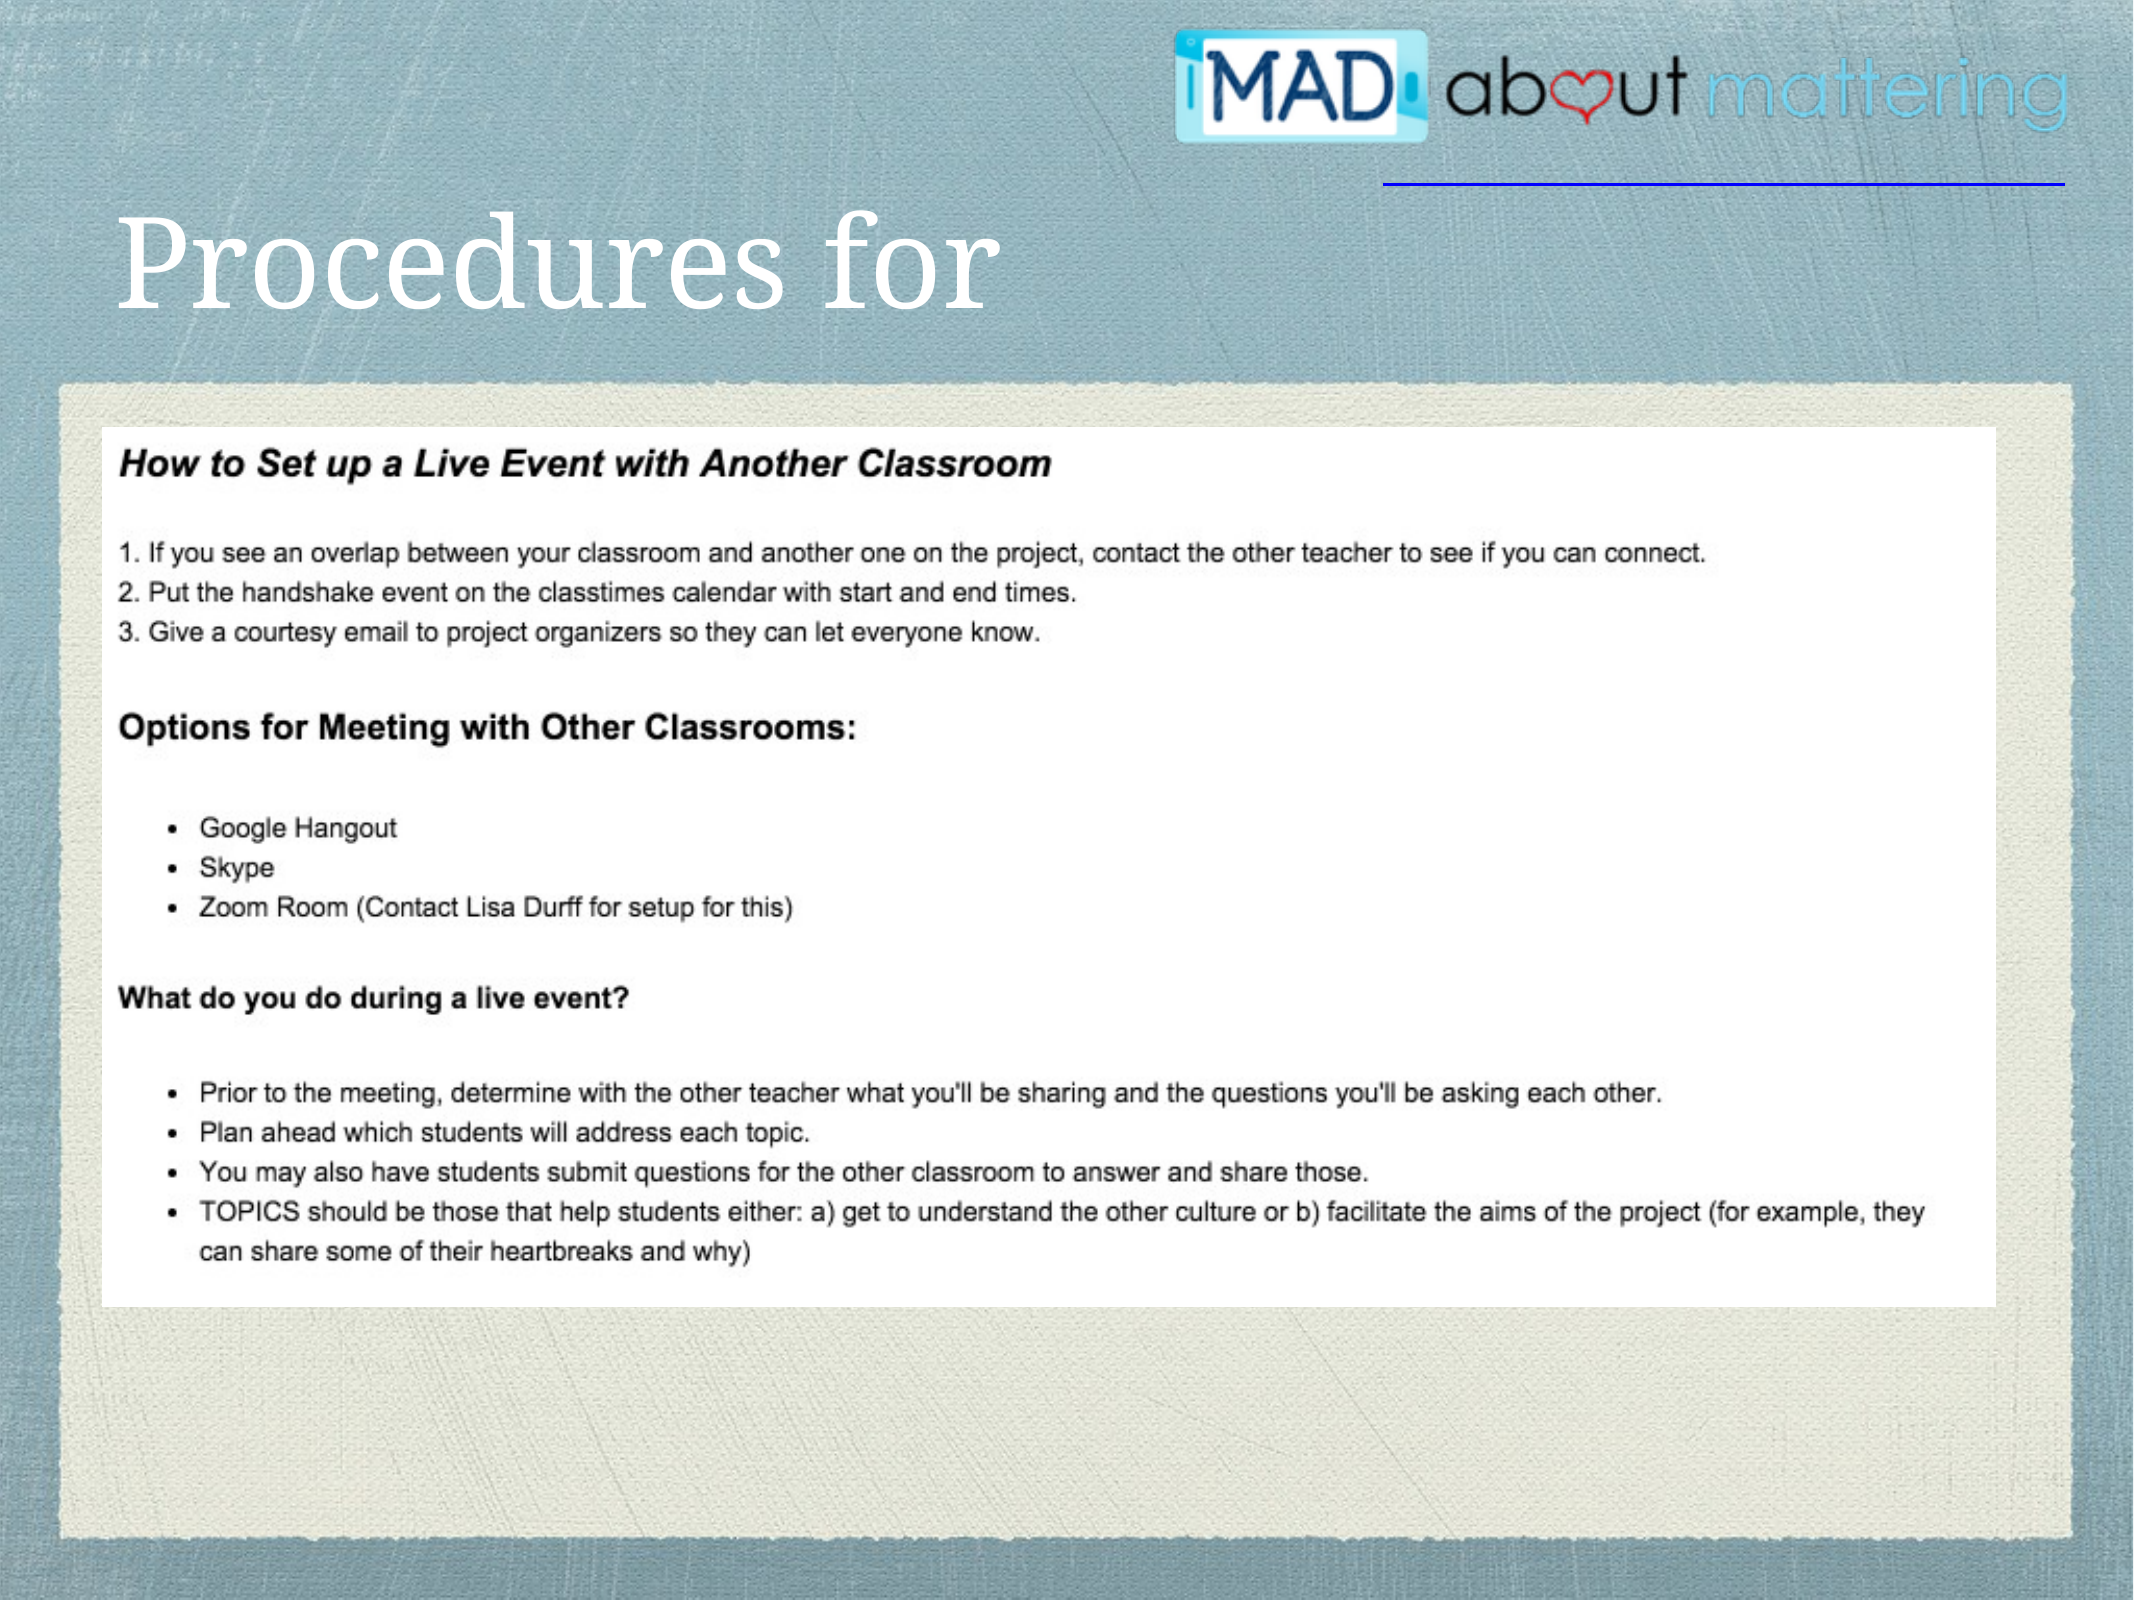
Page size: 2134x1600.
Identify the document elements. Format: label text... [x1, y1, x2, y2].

title Procedures for Meetwuww.pmadaboutmattering.com [65, 33, 2068, 636]
picture [0, 0, 2134, 1600]
text_box [102, 427, 1996, 1307]
